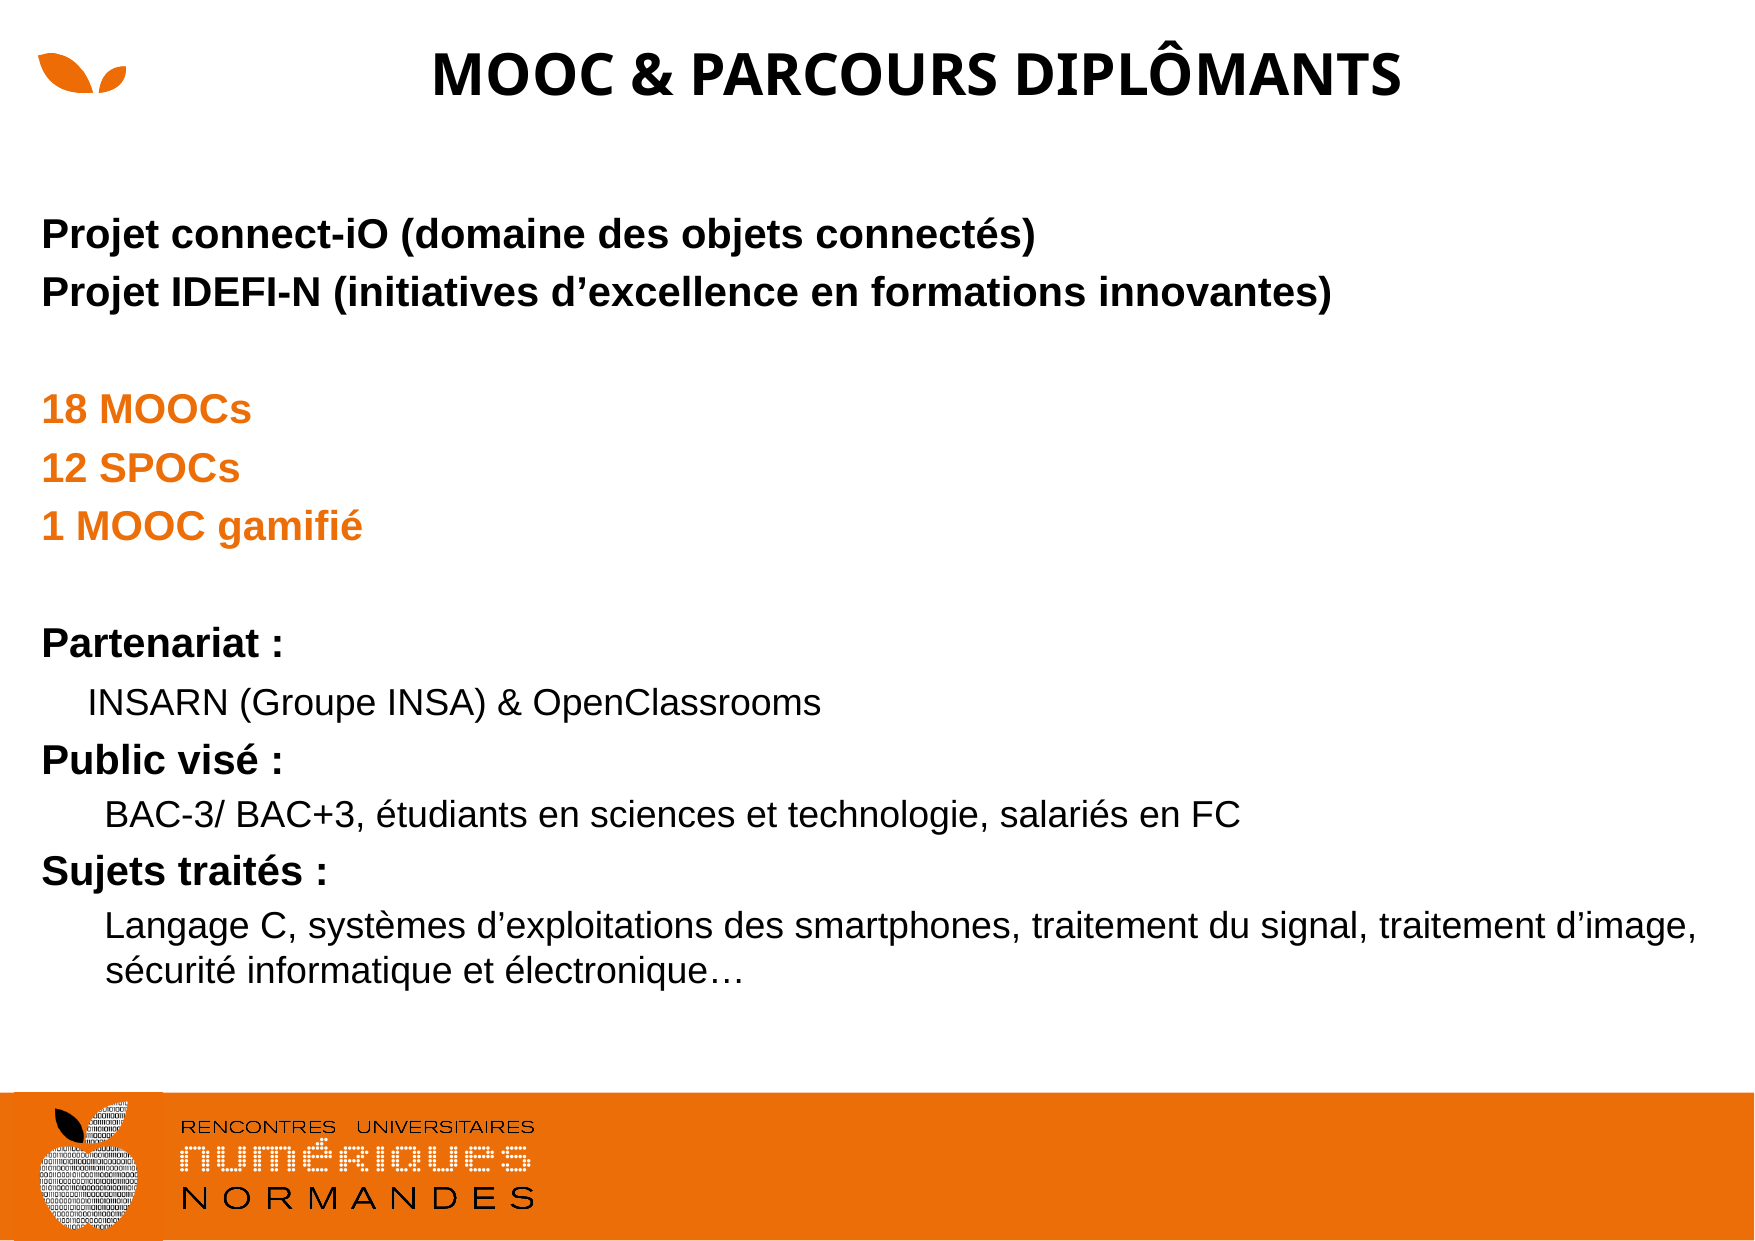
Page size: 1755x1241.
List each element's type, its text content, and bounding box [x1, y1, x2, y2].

picture [14, 1092, 163, 1241]
picture [180, 1118, 541, 1217]
picture [38, 53, 126, 93]
list Projet connect-iO (domaine des objets connectés) Projet IDEFI-N (initiatives d’excellence en formations innovantes) 18 MOOCs 12 SPOCs 1 MOOC gamifié Partenariat : INSARN (Groupe INSA) & OpenClassrooms Public visé : BAC-3/ BAC+3, étudiants en sciences et technologie, salariés en FC Sujets traités : Langage C, systèmes d’exploitations des smartphones, traitement du signal, traitement d’image, sécurité informatique et électronique… [41, 206, 1704, 1070]
title MOOC & Parcours diplômants [144, 29, 1704, 195]
